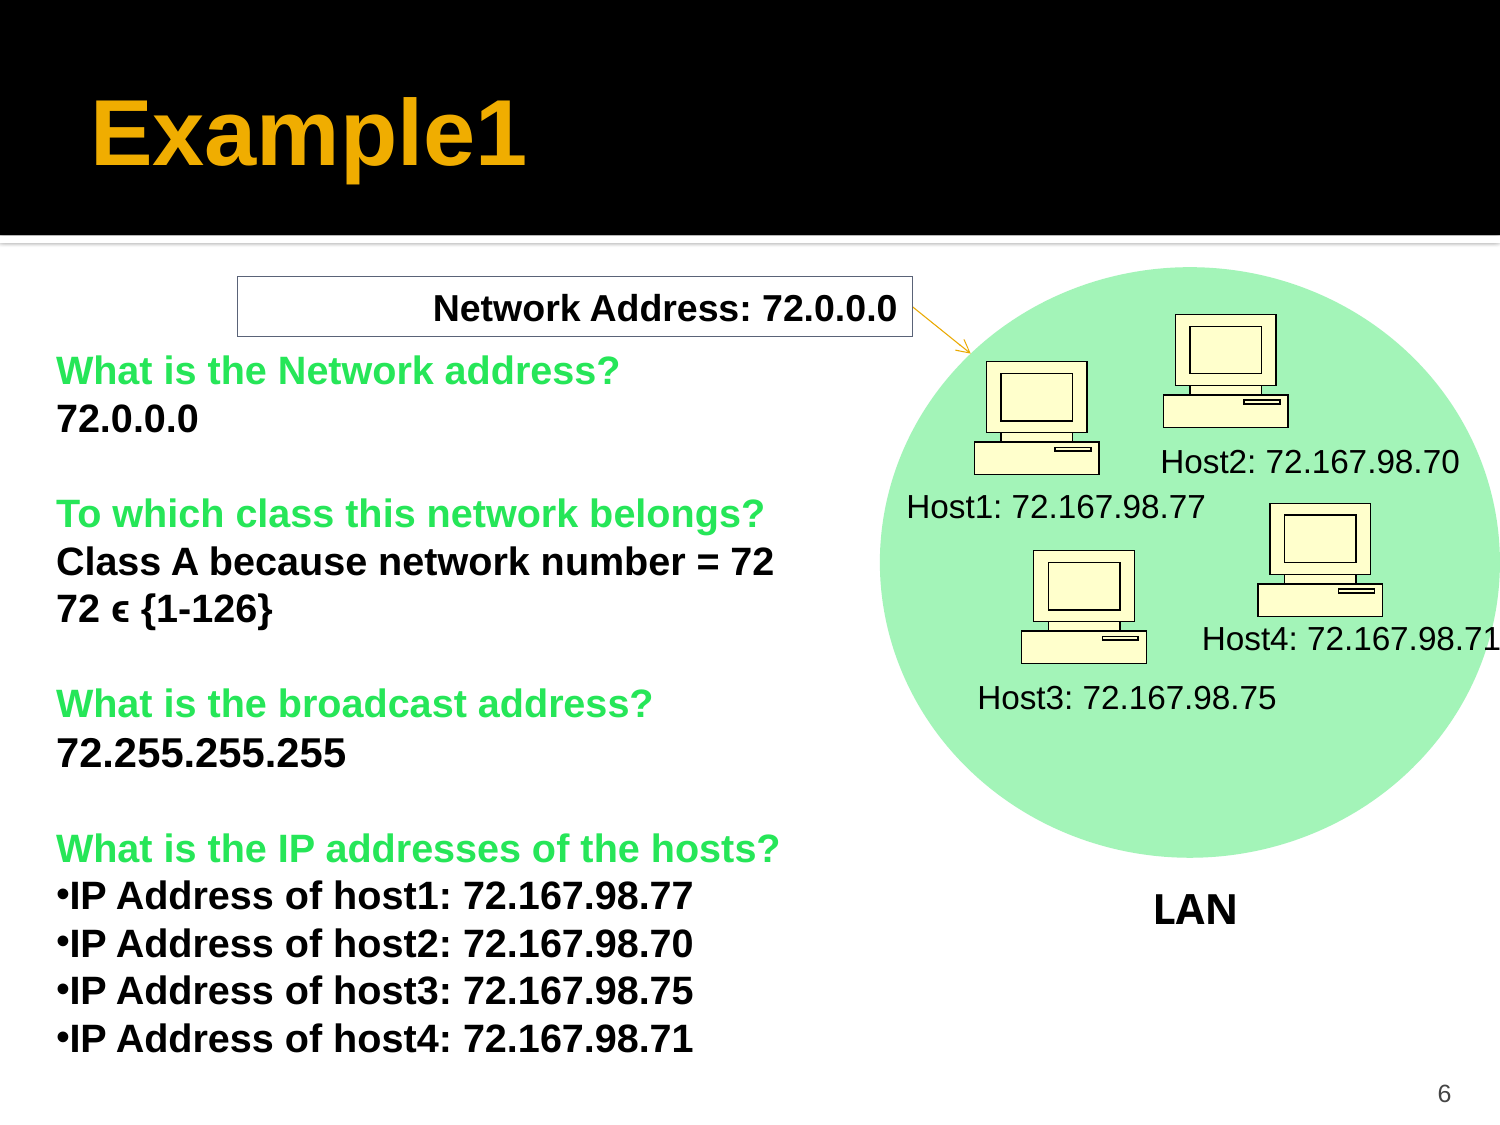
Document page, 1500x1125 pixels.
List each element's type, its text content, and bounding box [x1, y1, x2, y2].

title Example1 [75, 25, 1425, 231]
text_box What is the Network address? 72.0.0.0 To which class this network belongs? Class A because network number = 72 72 ϵ {1-126} What is the broadcast address? 72.255.255.255 What is the IP addresses of the hosts? IP Address of host1: 72.167.98.77 IP Address of host2: 72.167.98.70 IP Address of host3: 72.167.98.75 IP Address of host4: 72.167.98.71 [41, 338, 1353, 1116]
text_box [912, 307, 971, 354]
text_box [1353, 503, 1383, 609]
text_box Host2: 72.167.98.70 [1353, 432, 1500, 488]
text_box Host4: 72.167.98.71 [1353, 609, 1500, 665]
text_box [1353, 665, 1485, 819]
text_box Network Address: 72.0.0.0 [237, 276, 913, 337]
text_box [1353, 488, 1500, 609]
text_box [982, 263, 1473, 432]
text_box LAN [1137, 875, 1263, 940]
text_box [1175, 314, 1277, 338]
slide_number 6 [1353, 1062, 1467, 1108]
